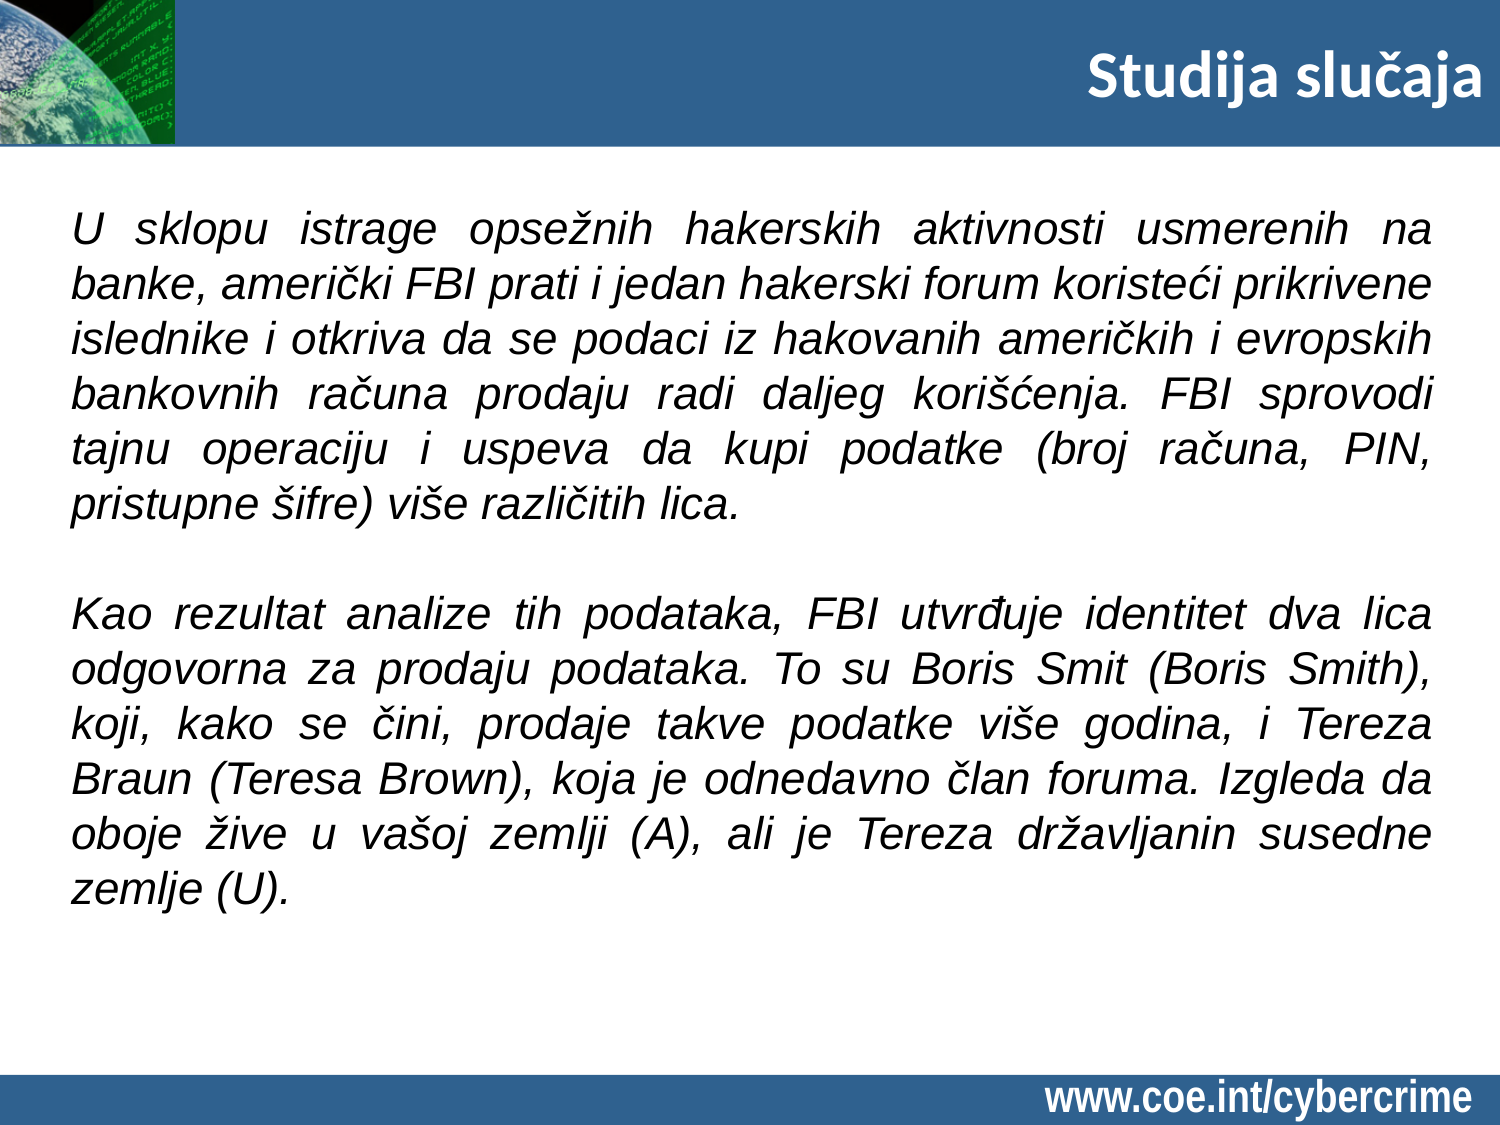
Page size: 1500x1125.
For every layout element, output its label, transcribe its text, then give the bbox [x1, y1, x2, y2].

text_box [0, 1073, 1030, 1125]
text_box www.coe.int/cybercrime [1030, 1059, 1500, 1125]
text_box Studija slučaja [177, 0, 1500, 149]
picture [0, 0, 175, 144]
text_box U sklopu istrage opsežnih hakerskih aktivnosti usmerenih na banke, američki FBI prati i jedan hakerski forum koristeći prikrivene islednike i otkriva da se podaci iz hakovanih američkih i evropskih bankovnih računa prodaju radi daljeg korišćenja. FBI sprovodi tajnu operaciju i uspeva da kupi podatke (broj računa, PIN, pristupne šifre) više različitih lica. Kao rezultat analize tih podataka, FBI utvrđuje identitet dva lica odgovorna za prodaju podataka. To su Boris Smit (Boris Smith), koji, kako se čini, prodaje takve podatke više godina, i Tereza Braun (Teresa Brown), koja je odnedavno član foruma. Izgleda da oboje žive u vašoj zemlji (A), ali je Tereza državljanin susedne zemlje (U). [56, 191, 1450, 1031]
